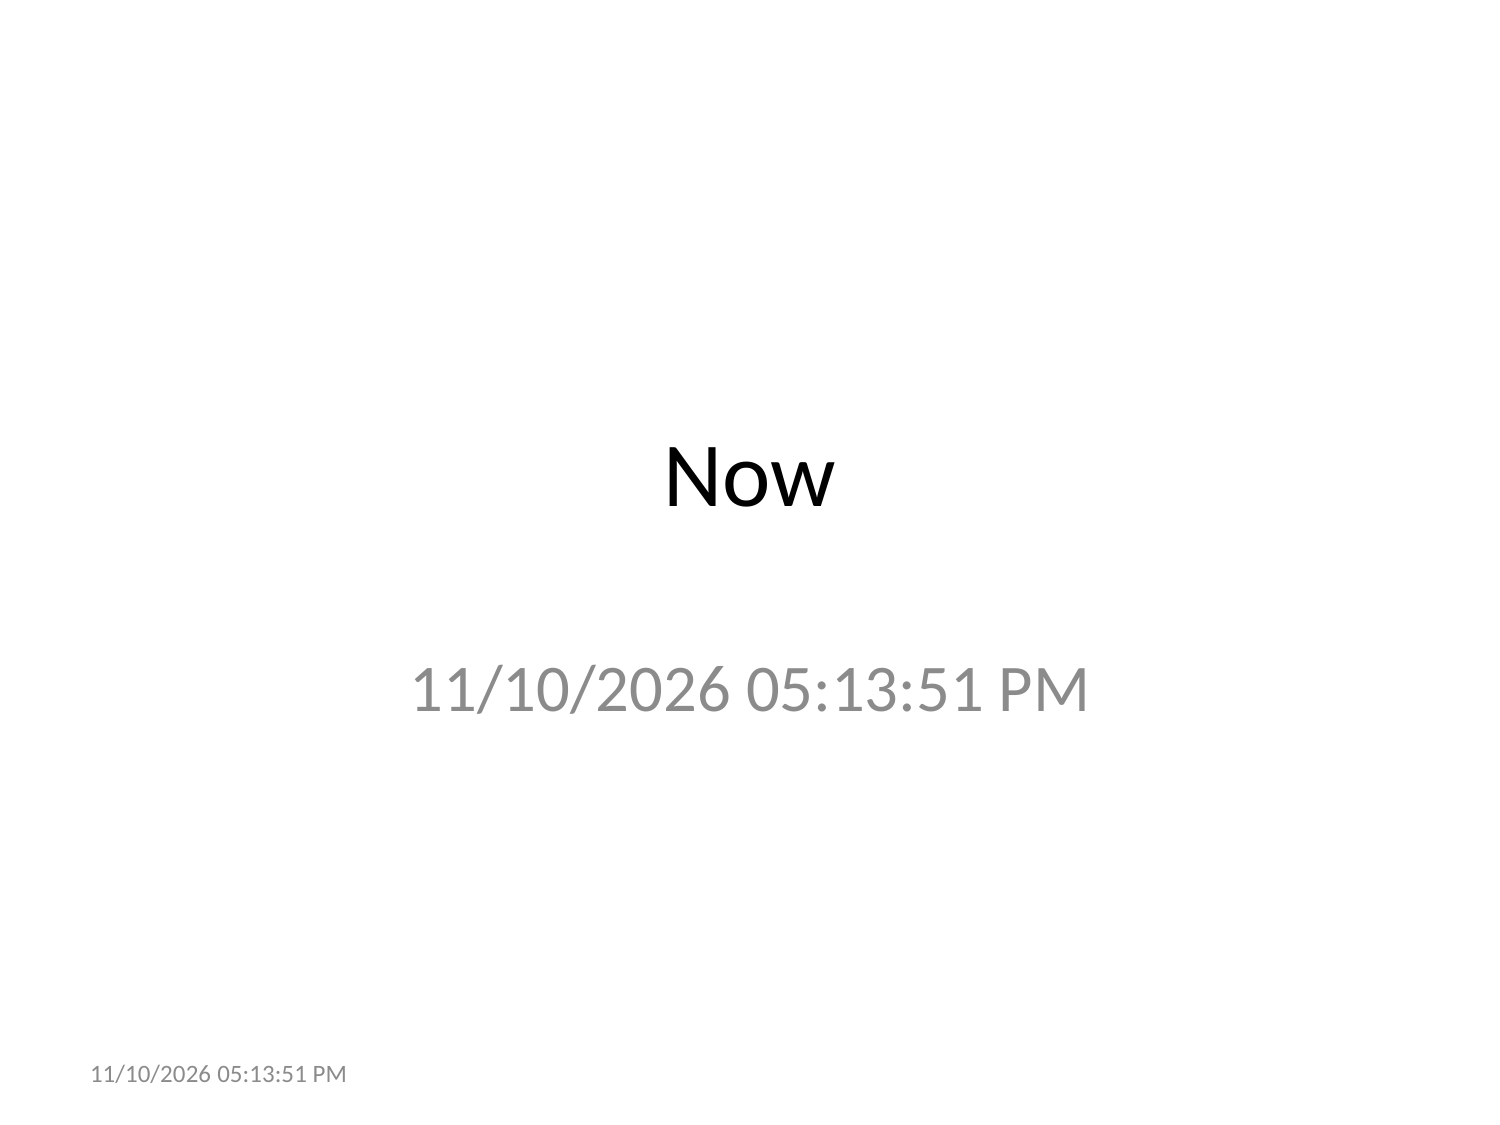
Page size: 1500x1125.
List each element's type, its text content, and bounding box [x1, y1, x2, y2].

subtitle 2011-12-19 10:20:04 AM [225, 637, 1275, 925]
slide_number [75, 1042, 425, 1103]
title Now [112, 349, 1388, 591]
